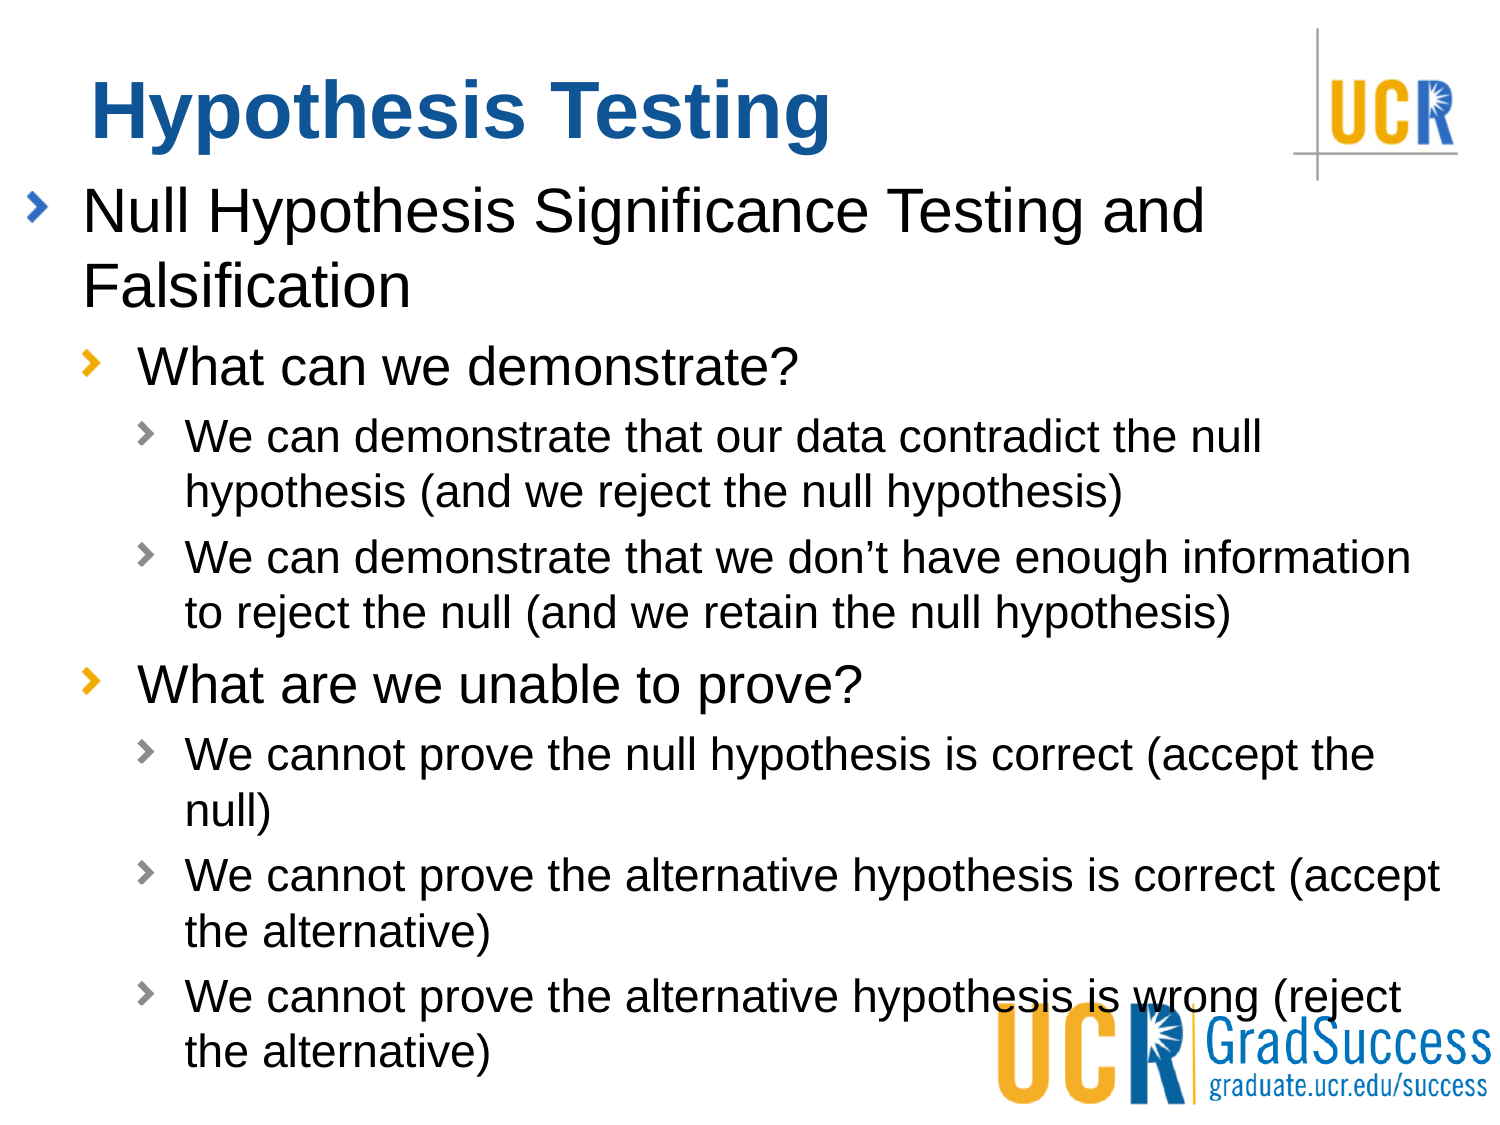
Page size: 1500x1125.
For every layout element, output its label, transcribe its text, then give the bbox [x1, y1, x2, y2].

picture [27, 191, 52, 224]
picture [1282, 0, 1500, 196]
picture [137, 981, 156, 1006]
picture [137, 421, 156, 446]
picture [137, 860, 156, 885]
title Hypothesis Testing [75, 37, 1300, 162]
picture [137, 739, 156, 764]
picture [82, 349, 104, 378]
list Null Hypothesis Significance Testing and Falsification What can we demonstrate? We can demonstrate that our data contradict the null hypothesis (and we reject the null hypothesis) We can demonstrate that we don’t have enough information to reject the null (and we retain the null hypothesis) What are we unable to prove? We cannot prove the null hypothesis is correct (accept the null) We cannot prove the alternative hypothesis is correct (accept the alternative) We cannot prove the alternative hypothesis is wrong (reject the alternative) [12, 162, 1475, 1088]
picture [82, 667, 104, 696]
picture [137, 542, 156, 567]
